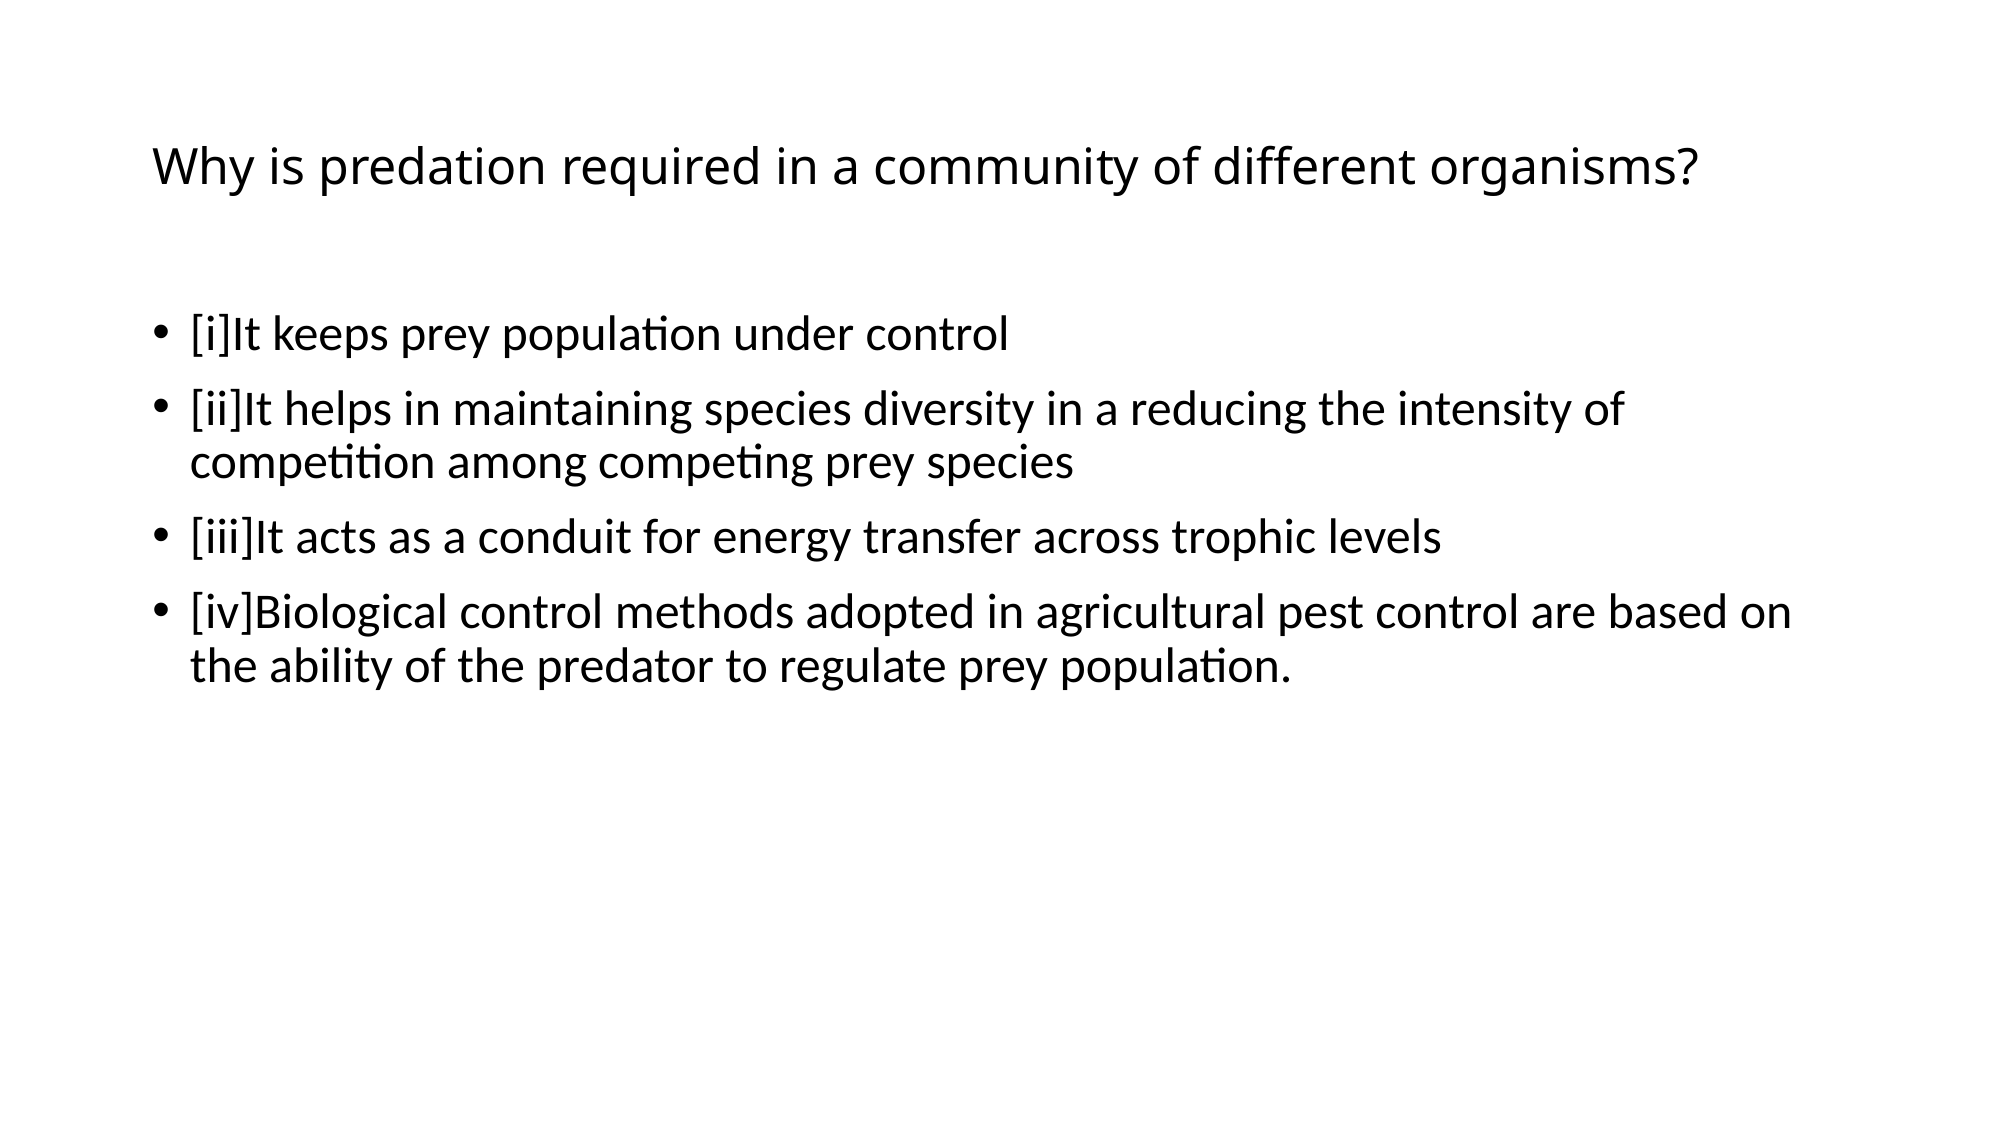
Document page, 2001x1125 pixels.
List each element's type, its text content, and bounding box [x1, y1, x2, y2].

list [i]It keeps prey population under control [ii]It helps in maintaining species diversity in a reducing the intensity of competition among competing prey species [iii]It acts as a conduit for energy transfer across trophic levels [iv]Biological control methods adopted in agricultural pest control are based on the ability of the predator to regulate prey population. [137, 299, 1863, 1014]
title Why is predation required in a community of different organisms? [137, 59, 1863, 278]
